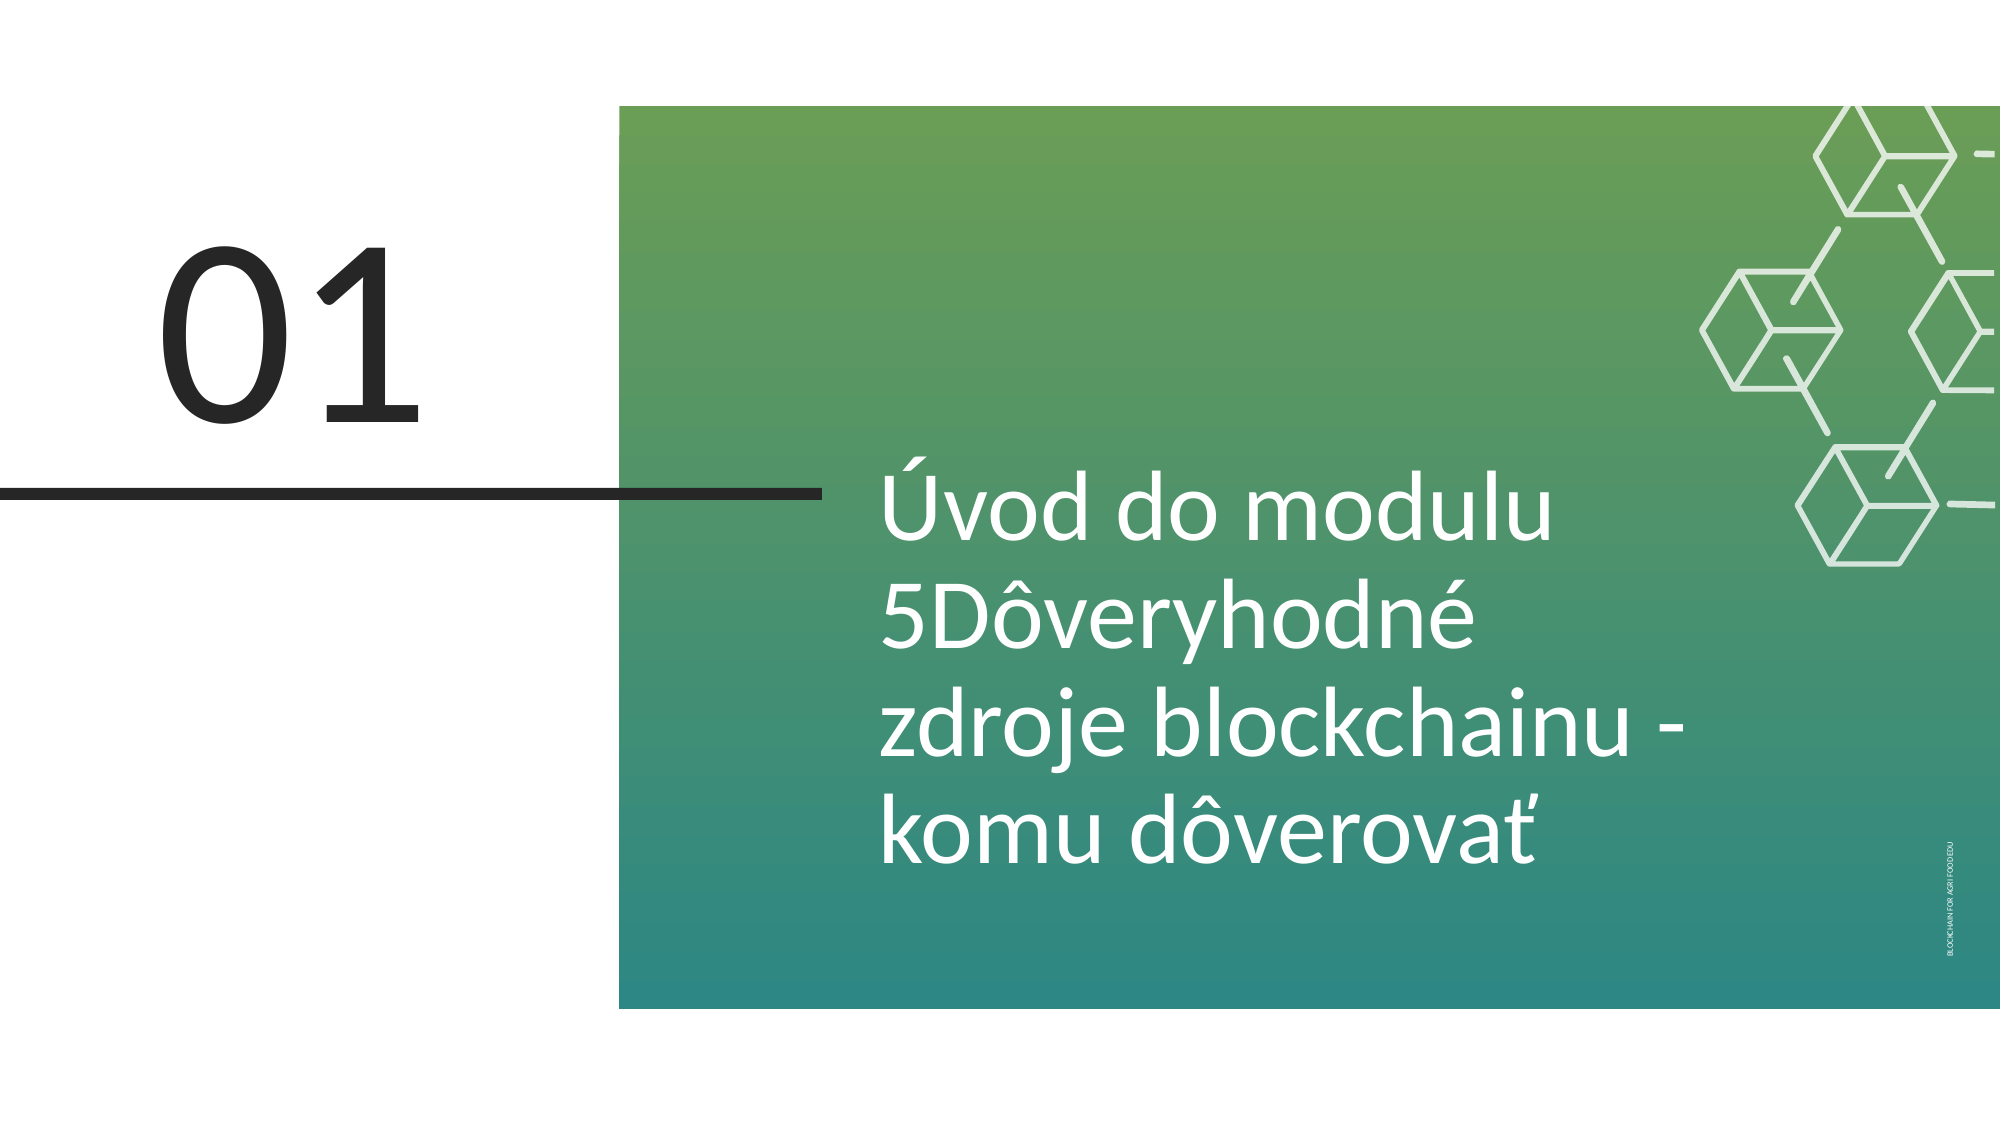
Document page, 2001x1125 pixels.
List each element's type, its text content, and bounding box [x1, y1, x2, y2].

list Úvod do modulu 5Dôveryhodné zdroje blockchainu - komu dôverovať [864, 446, 1709, 899]
list 01 [141, 180, 481, 277]
